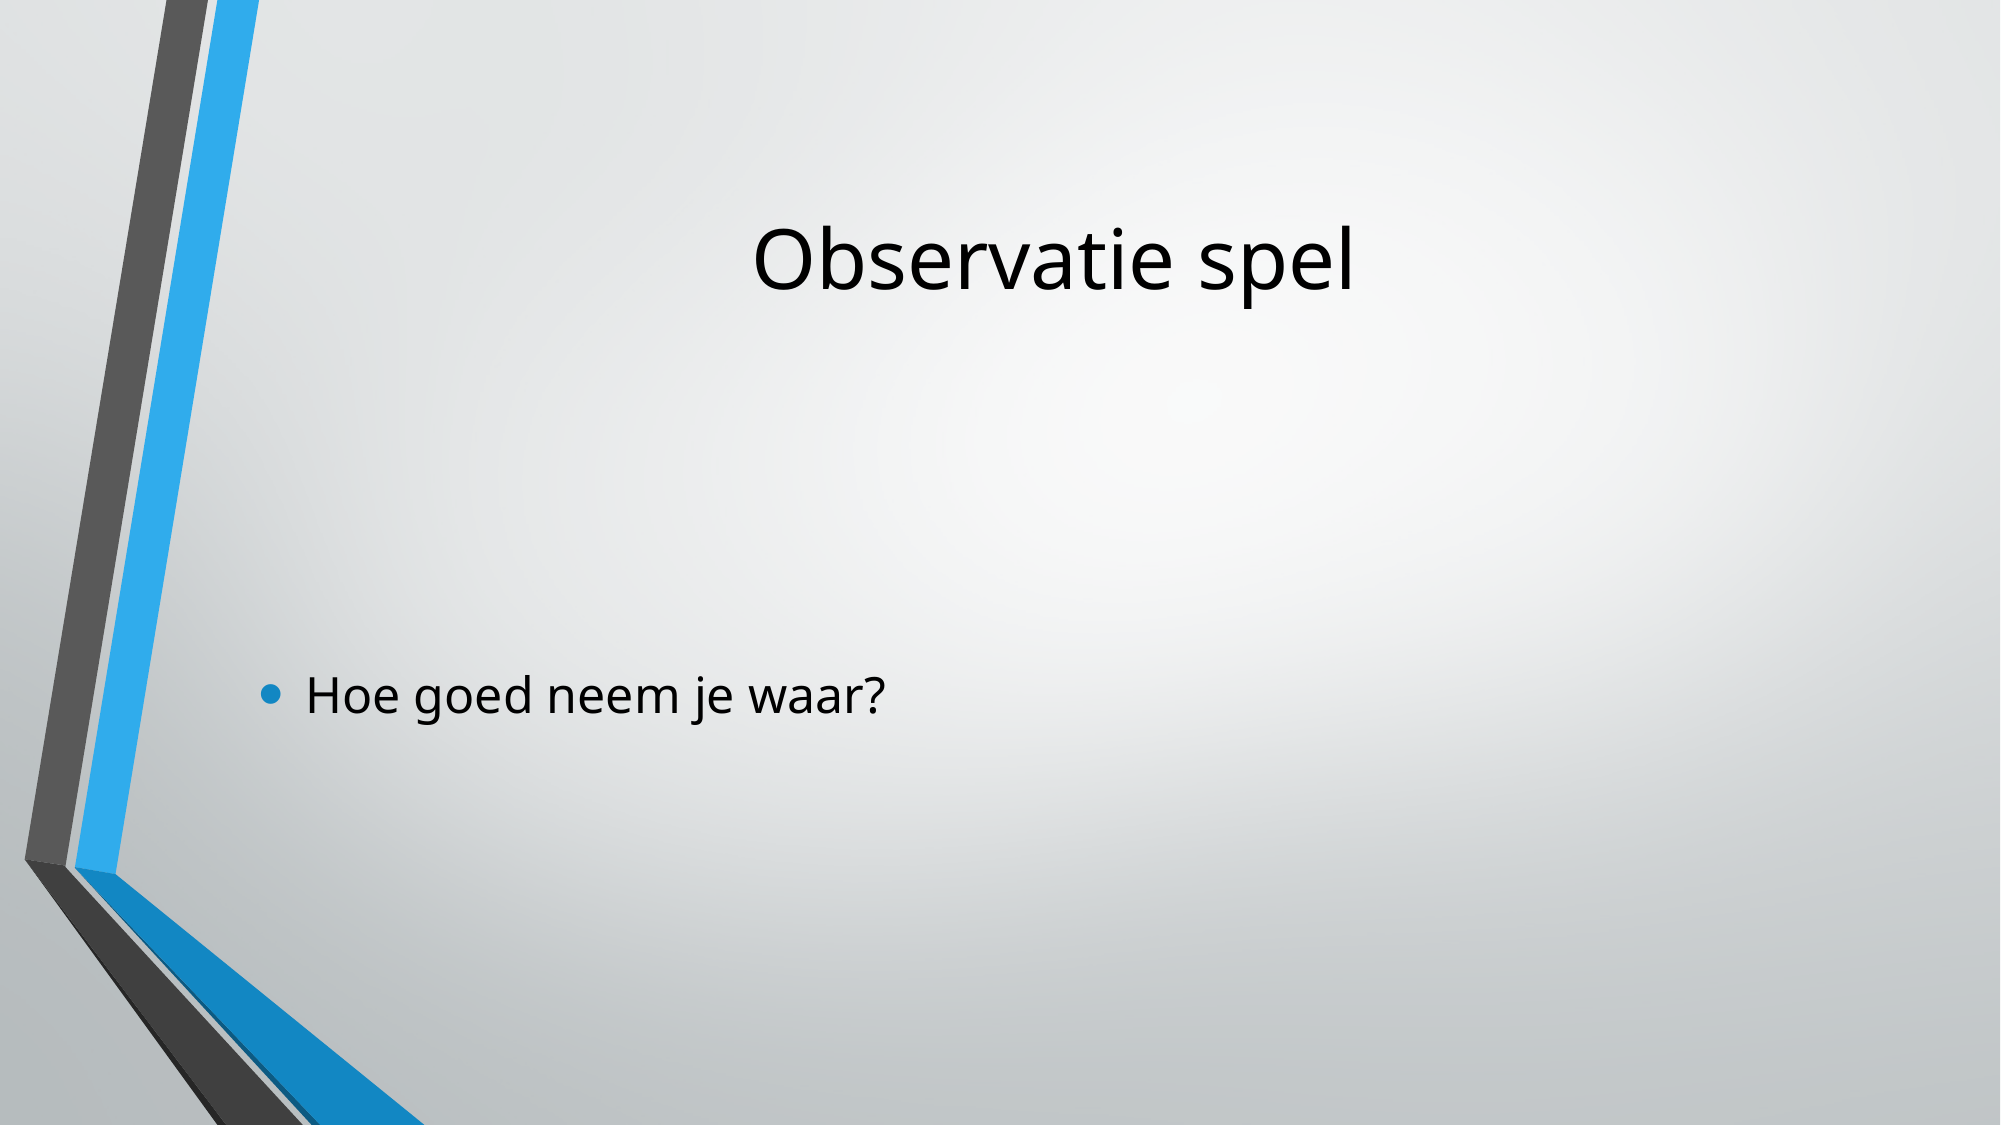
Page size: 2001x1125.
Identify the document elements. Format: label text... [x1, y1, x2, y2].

title Observatie spel [243, 112, 1887, 400]
list Hoe goed neem je waar? [243, 437, 1887, 950]
